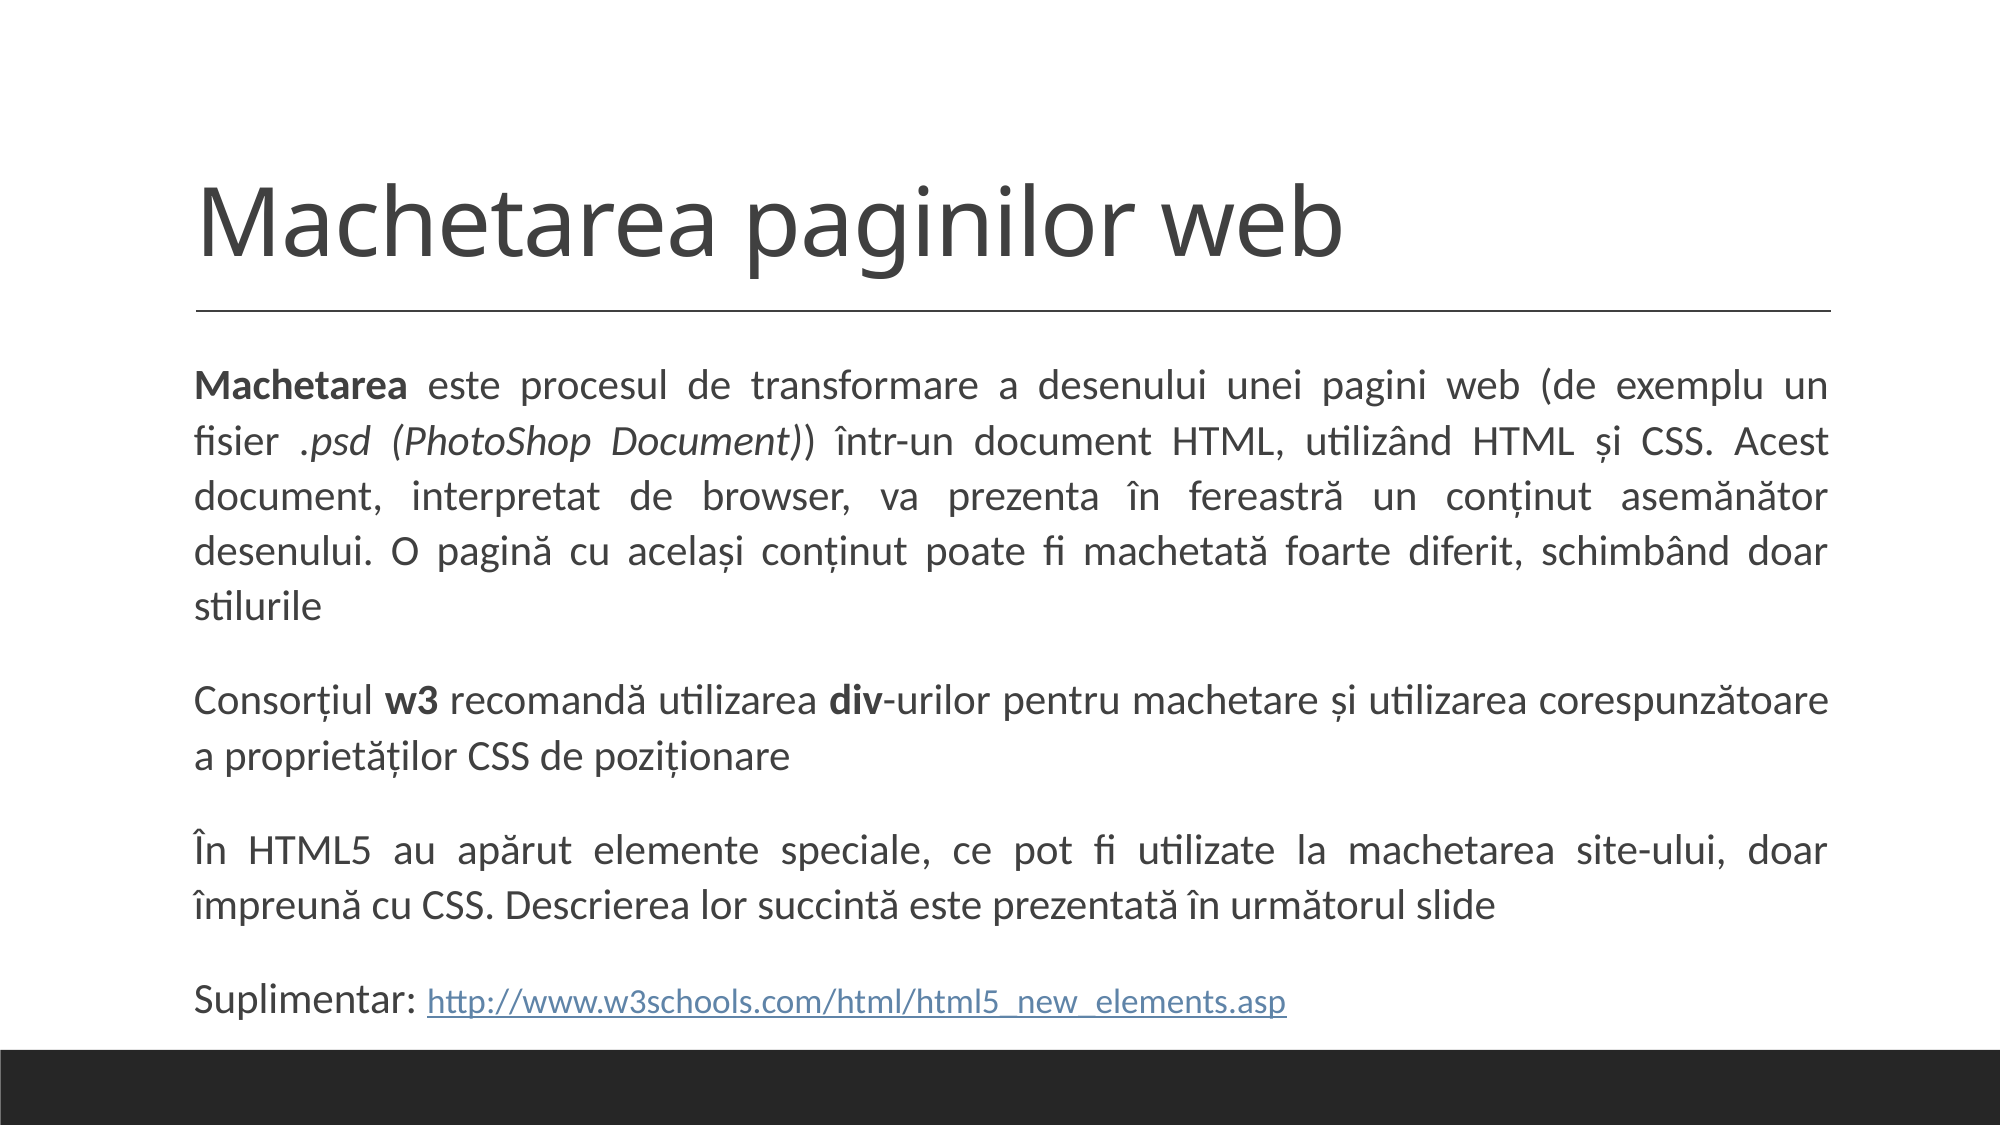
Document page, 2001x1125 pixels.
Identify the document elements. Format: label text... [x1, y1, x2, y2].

list Machetarea este procesul de transformare a desenului unei pagini web (de exemplu un fisier .psd (PhotoShop Document)) într-un document HTML, utilizând HTML şi CSS. Acest document, interpretat de browser, va prezenta în fereastră un conținut asemănător desenului. O pagină cu același conținut poate fi machetată foarte diferit, schimbând doar stilurile Consorțiul w3 recomandă utilizarea div-urilor pentru machetare și utilizarea corespunzătoare a proprietăților CSS de poziționare În HTML5 au apărut elemente speciale, ce pot fi utilizate la machetarea site-ului, doar împreună cu CSS. Descrierea lor succintă este prezentată în următorul slide Suplimentar: http://www.w3schools.com/html/html5_new_elements.asp [180, 345, 1830, 1031]
title Machetarea paginilor web [180, 47, 1830, 285]
